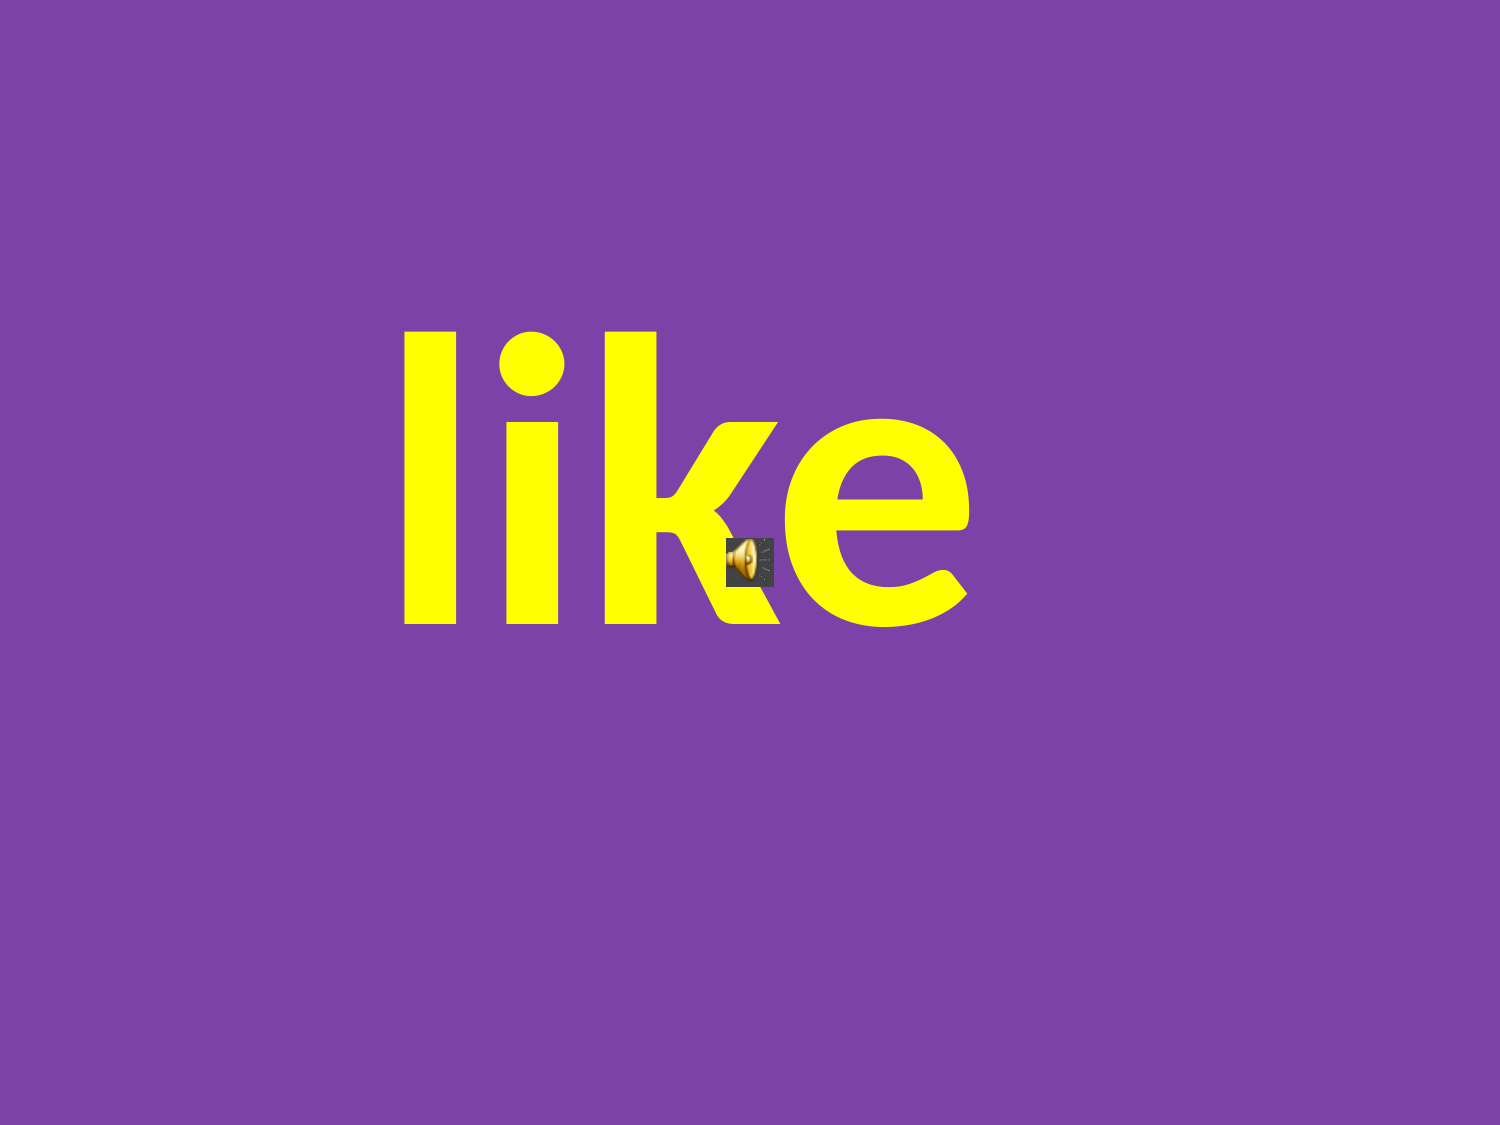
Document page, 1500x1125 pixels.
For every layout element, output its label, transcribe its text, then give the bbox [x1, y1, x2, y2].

picture [724, 537, 776, 588]
text_box like [187, 200, 1175, 715]
